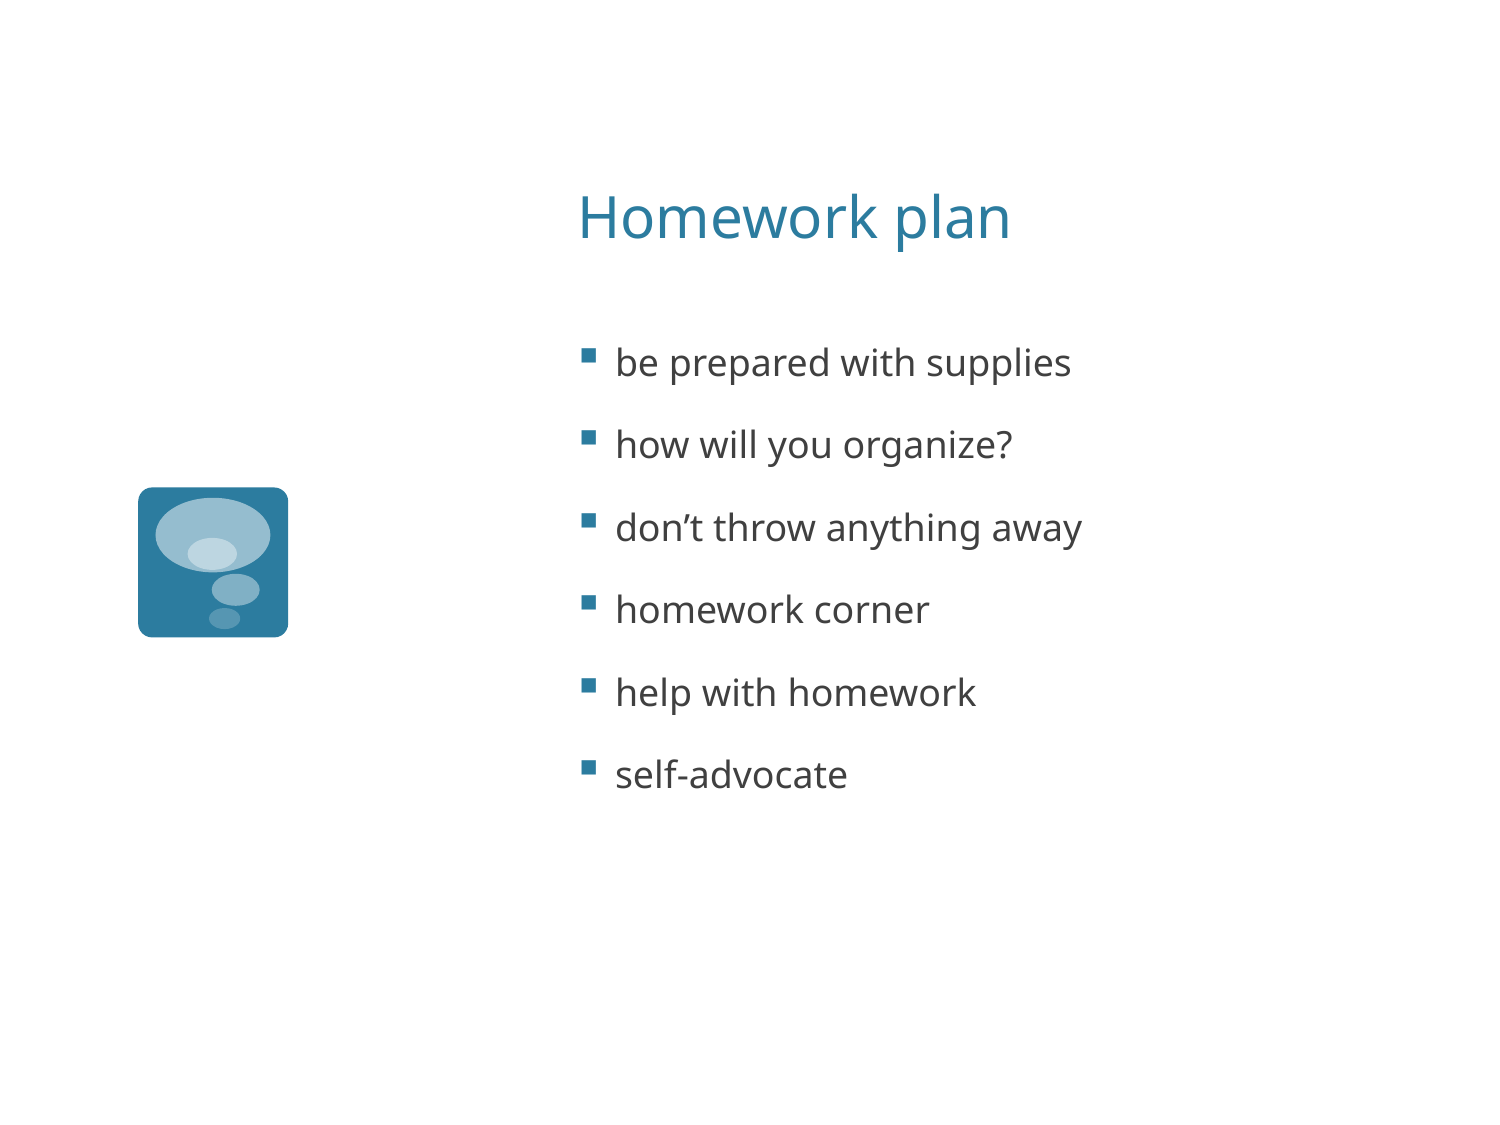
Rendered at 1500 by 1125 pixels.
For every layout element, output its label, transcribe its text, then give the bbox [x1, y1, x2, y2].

title Homework plan [562, 112, 1375, 258]
list be prepared with supplies how will you organize? don’t throw anything away homework corner help with homework self-advocate [562, 331, 1374, 1005]
